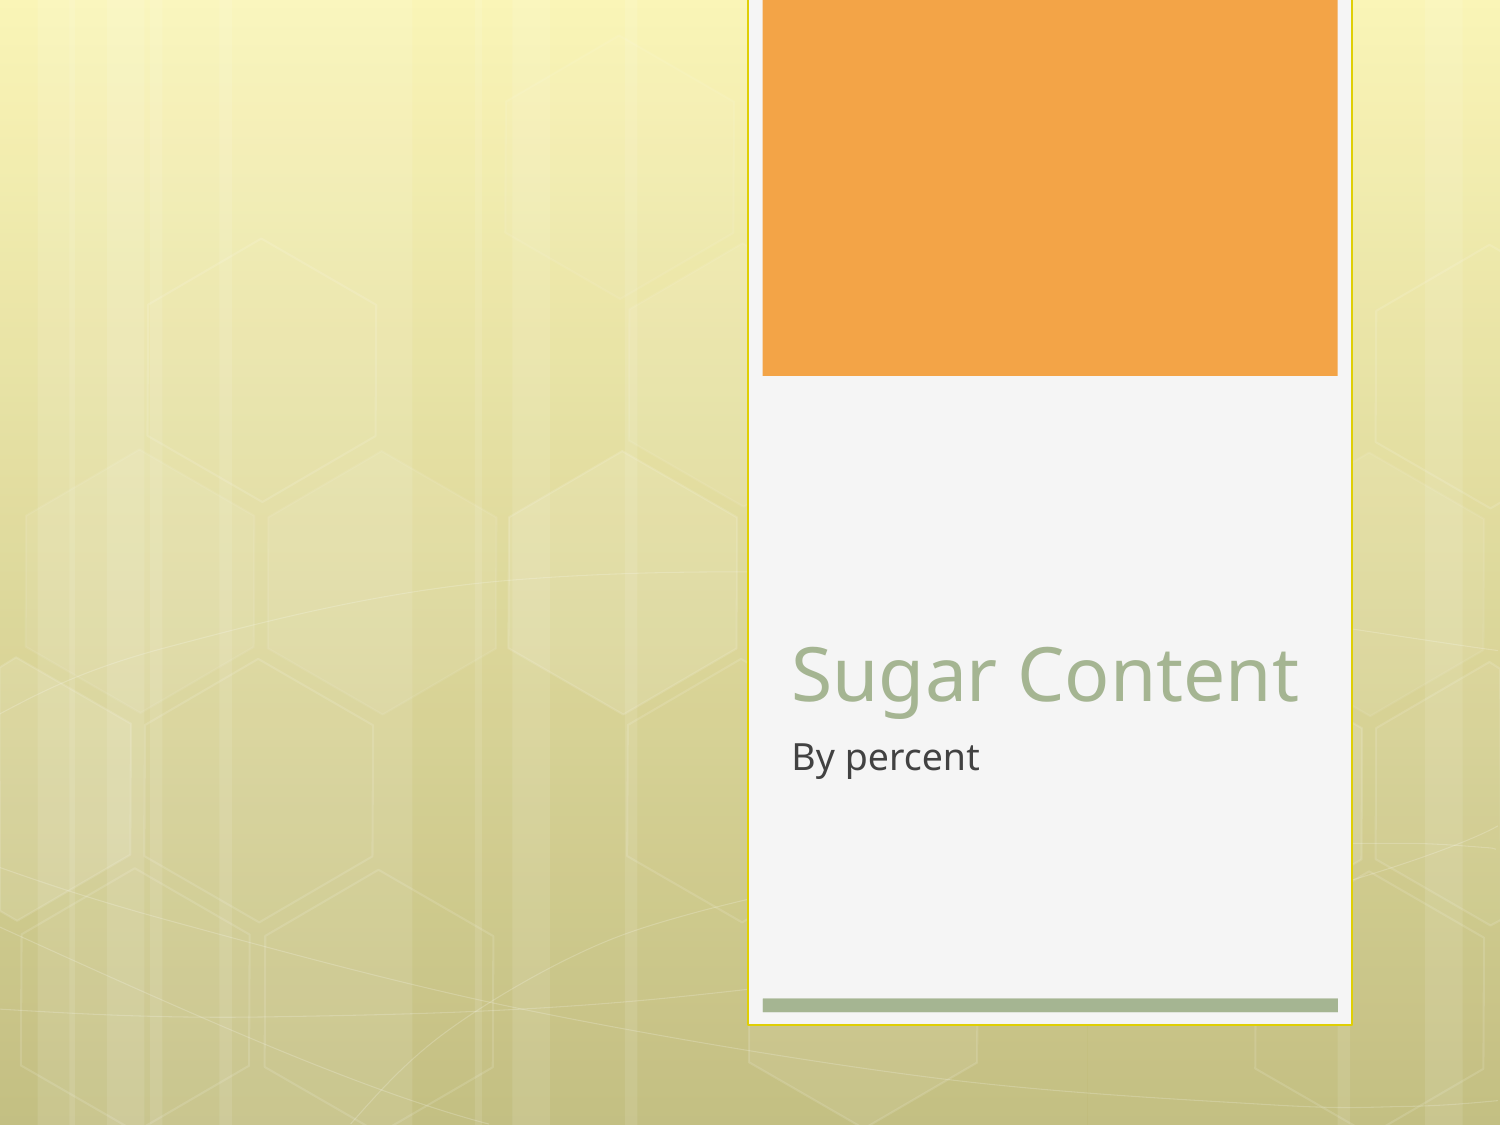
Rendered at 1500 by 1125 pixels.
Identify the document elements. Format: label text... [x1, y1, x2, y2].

title Sugar Content [776, 444, 1320, 724]
subtitle By percent [776, 725, 1320, 933]
